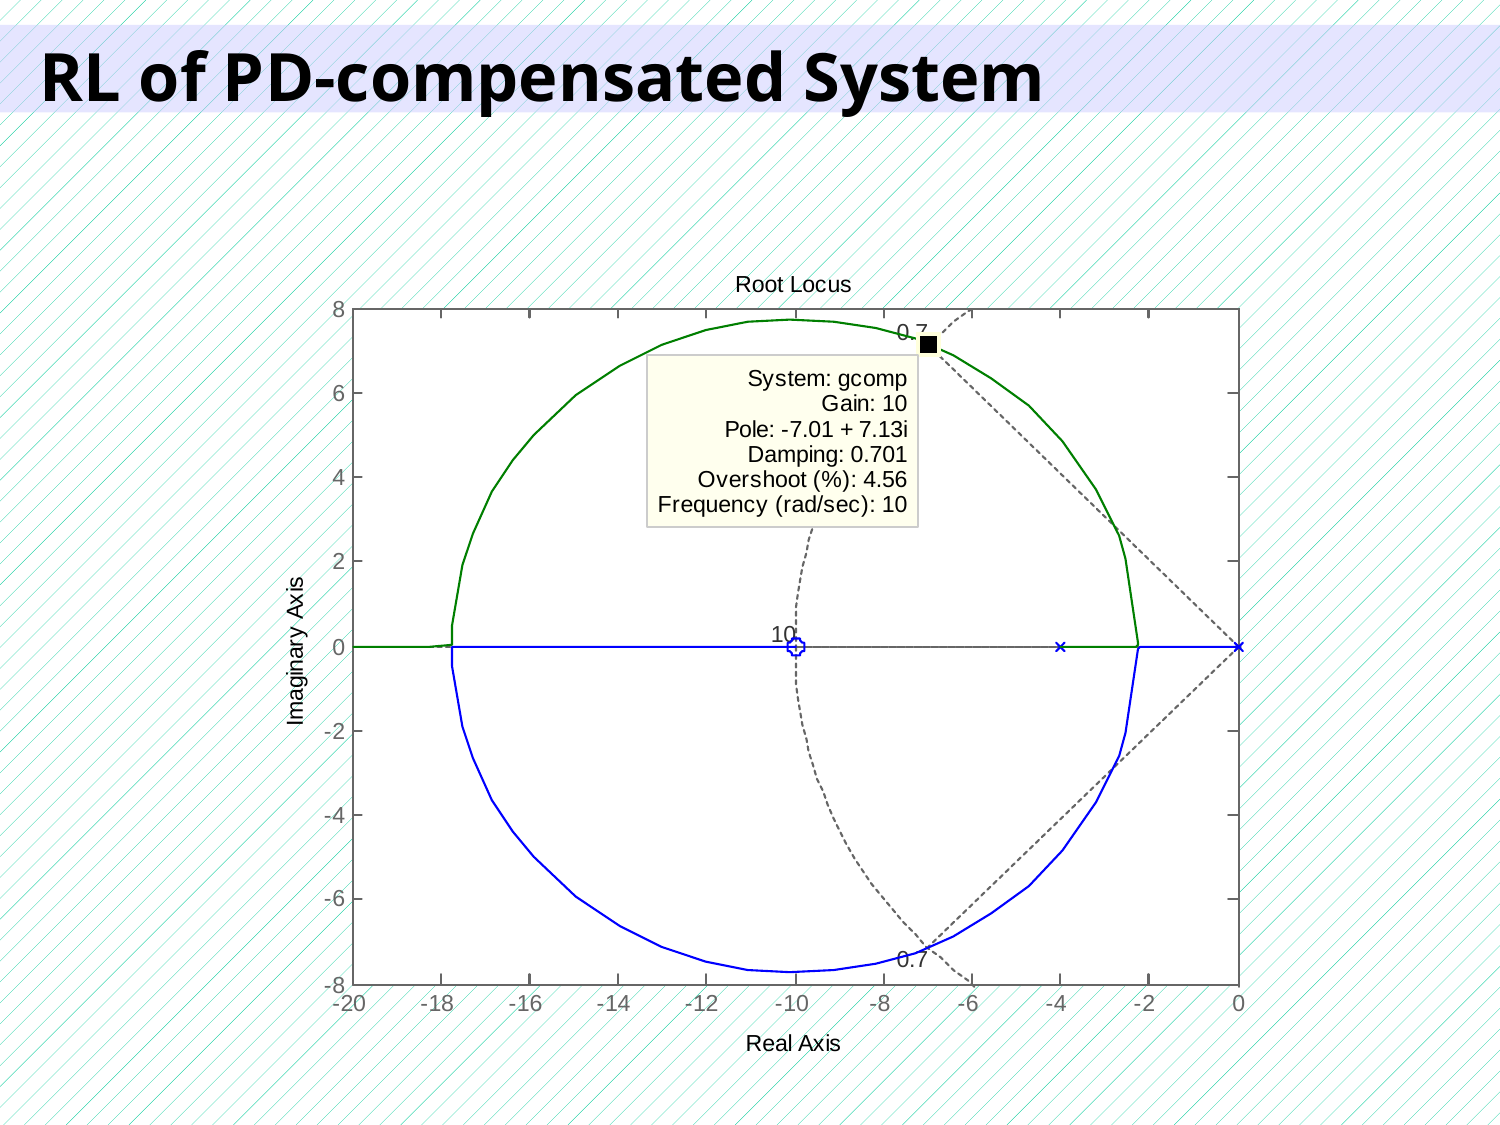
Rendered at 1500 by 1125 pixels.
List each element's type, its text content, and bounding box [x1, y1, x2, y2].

title RL of PD-compensated System [24, 24, 1476, 126]
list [174, 199, 1351, 1082]
